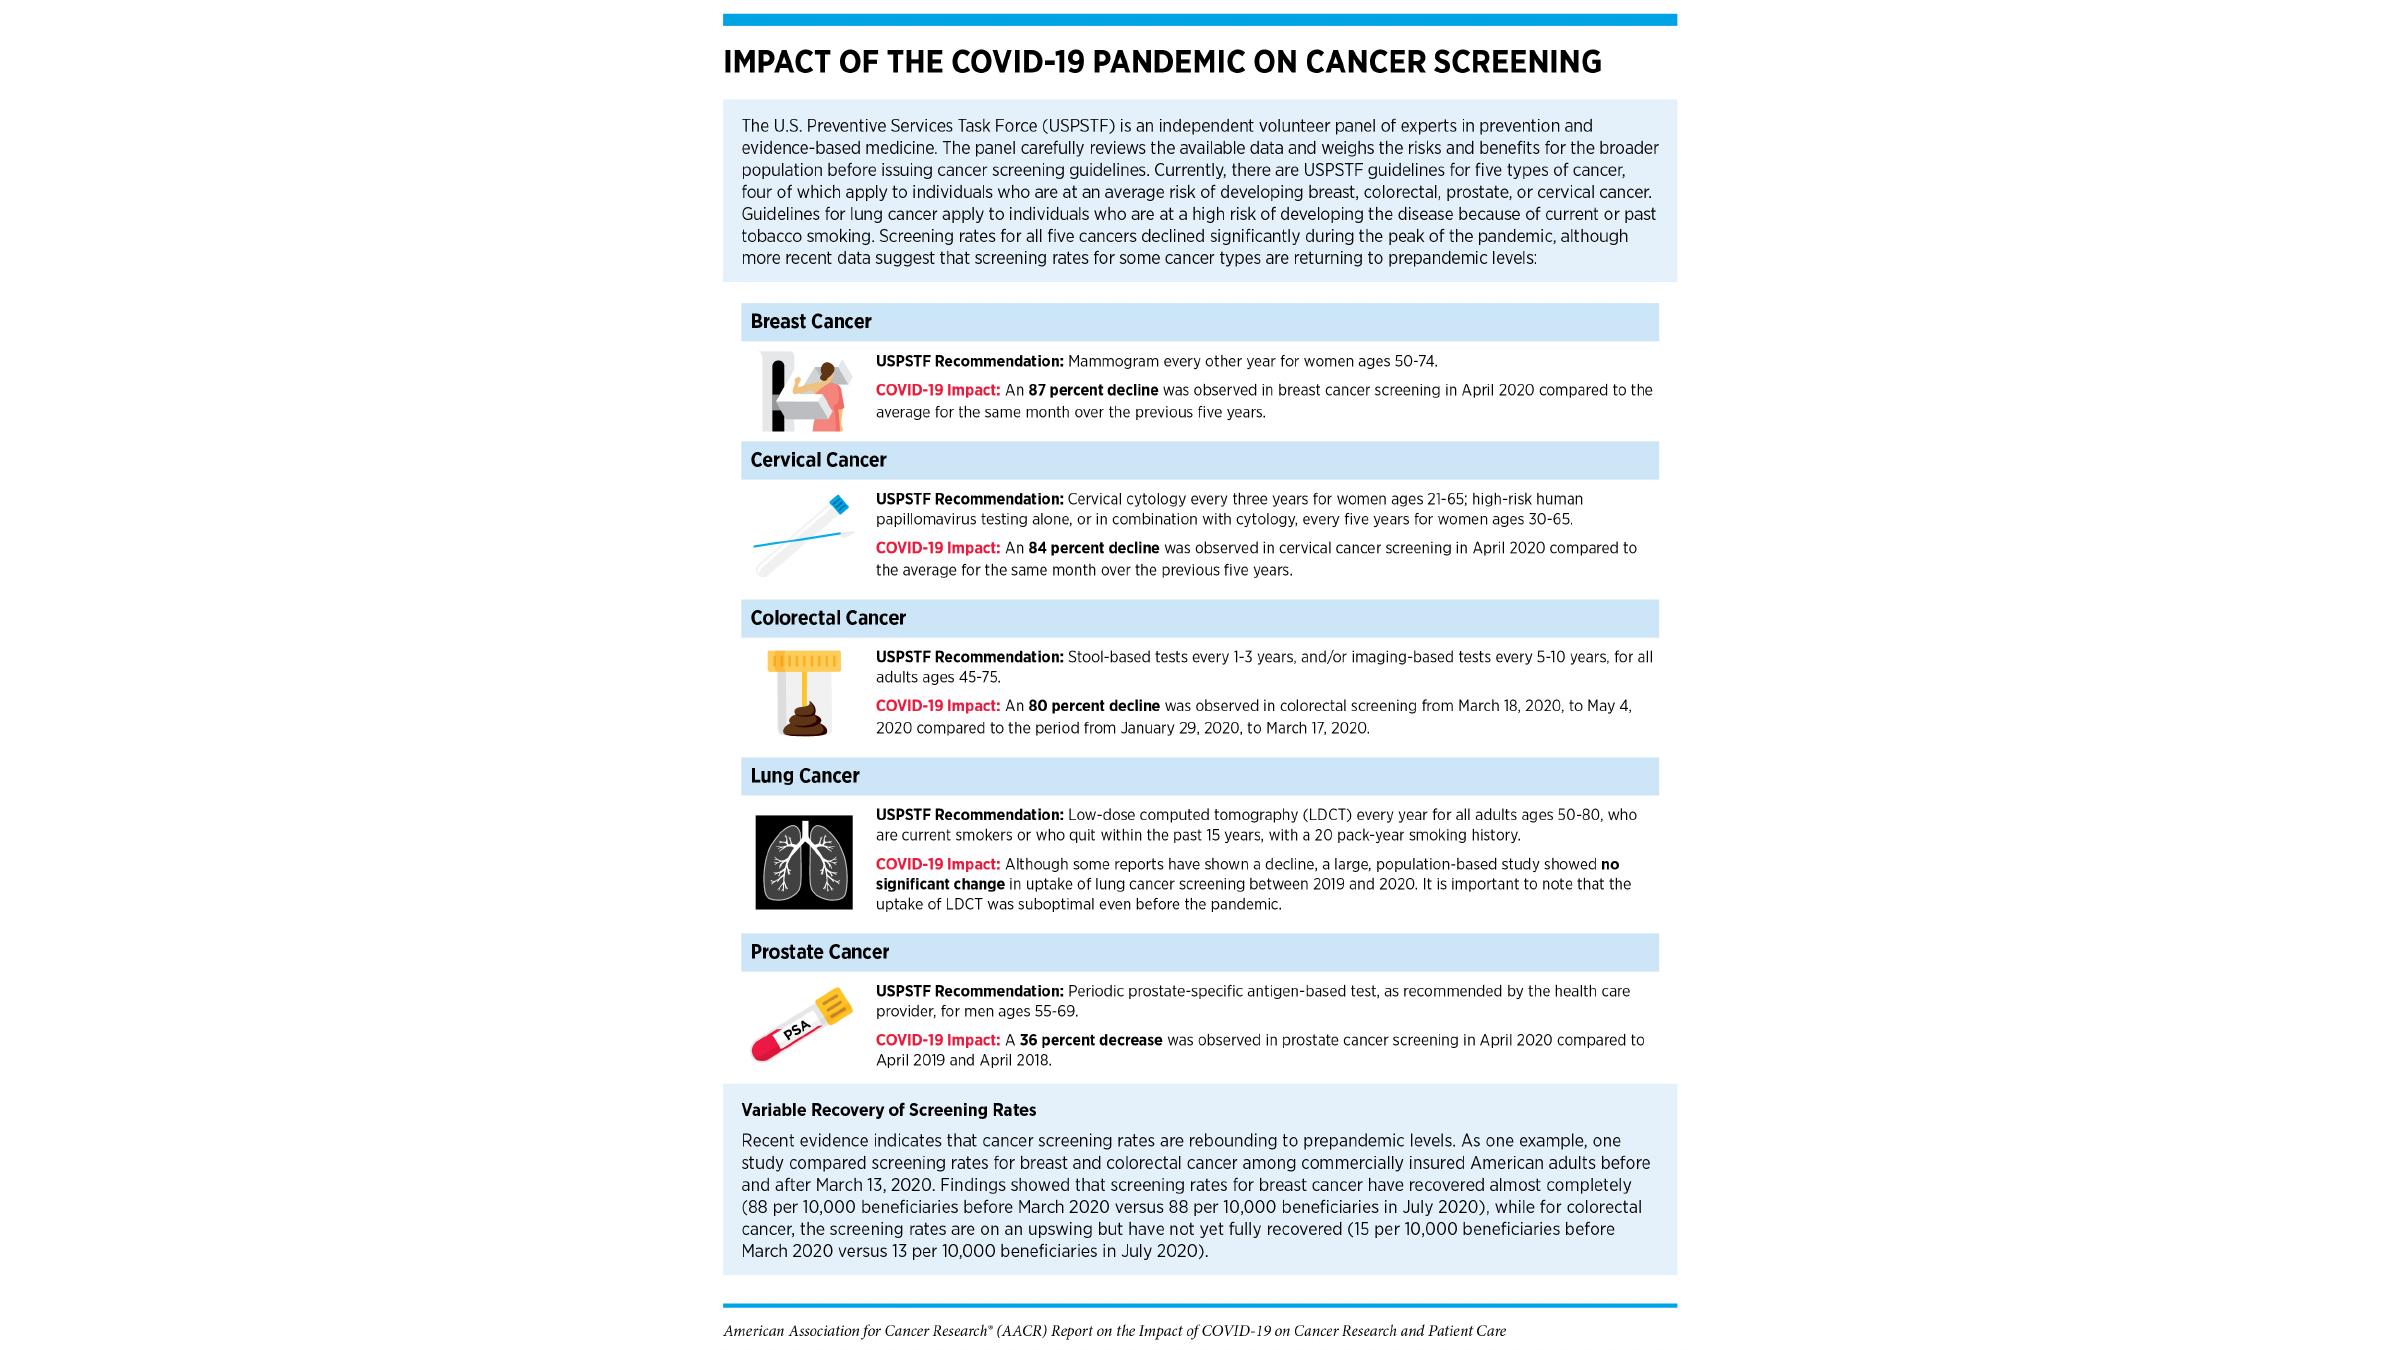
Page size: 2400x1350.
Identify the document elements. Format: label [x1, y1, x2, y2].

picture [707, 0, 1692, 1350]
